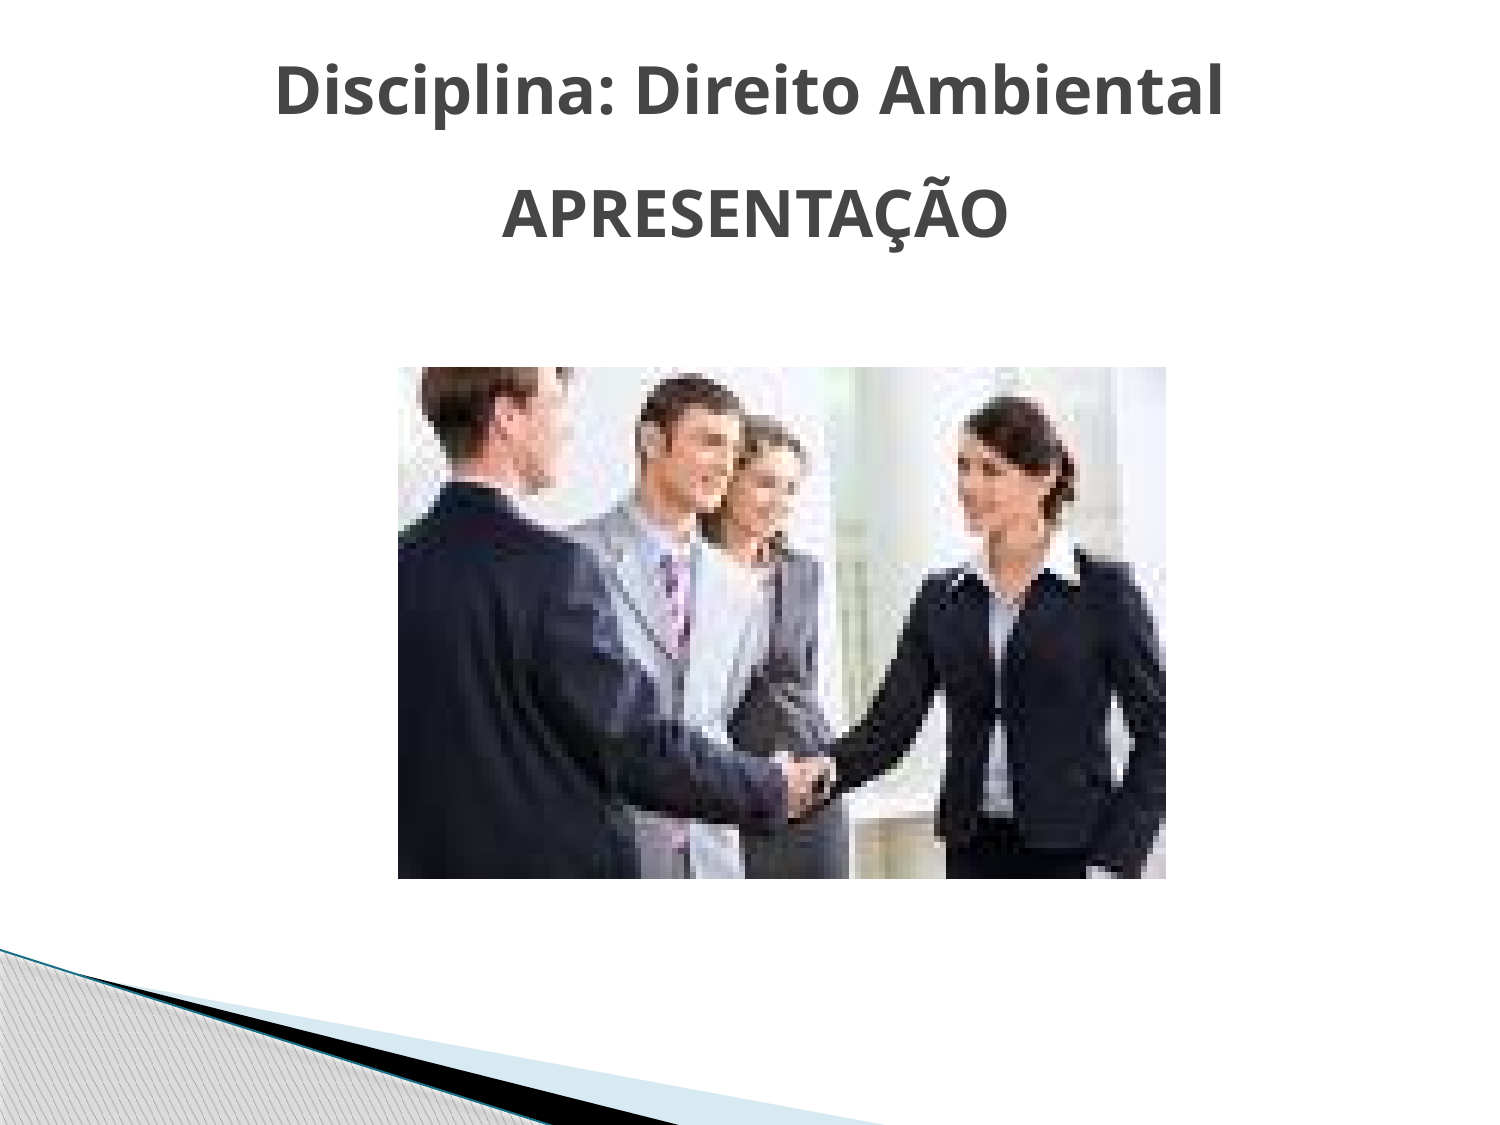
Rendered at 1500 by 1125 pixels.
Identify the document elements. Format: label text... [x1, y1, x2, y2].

text_box Disciplina: Direito Ambiental [0, 35, 1500, 141]
title APRESENTAÇÃO [82, 164, 1432, 258]
picture [398, 366, 1167, 880]
